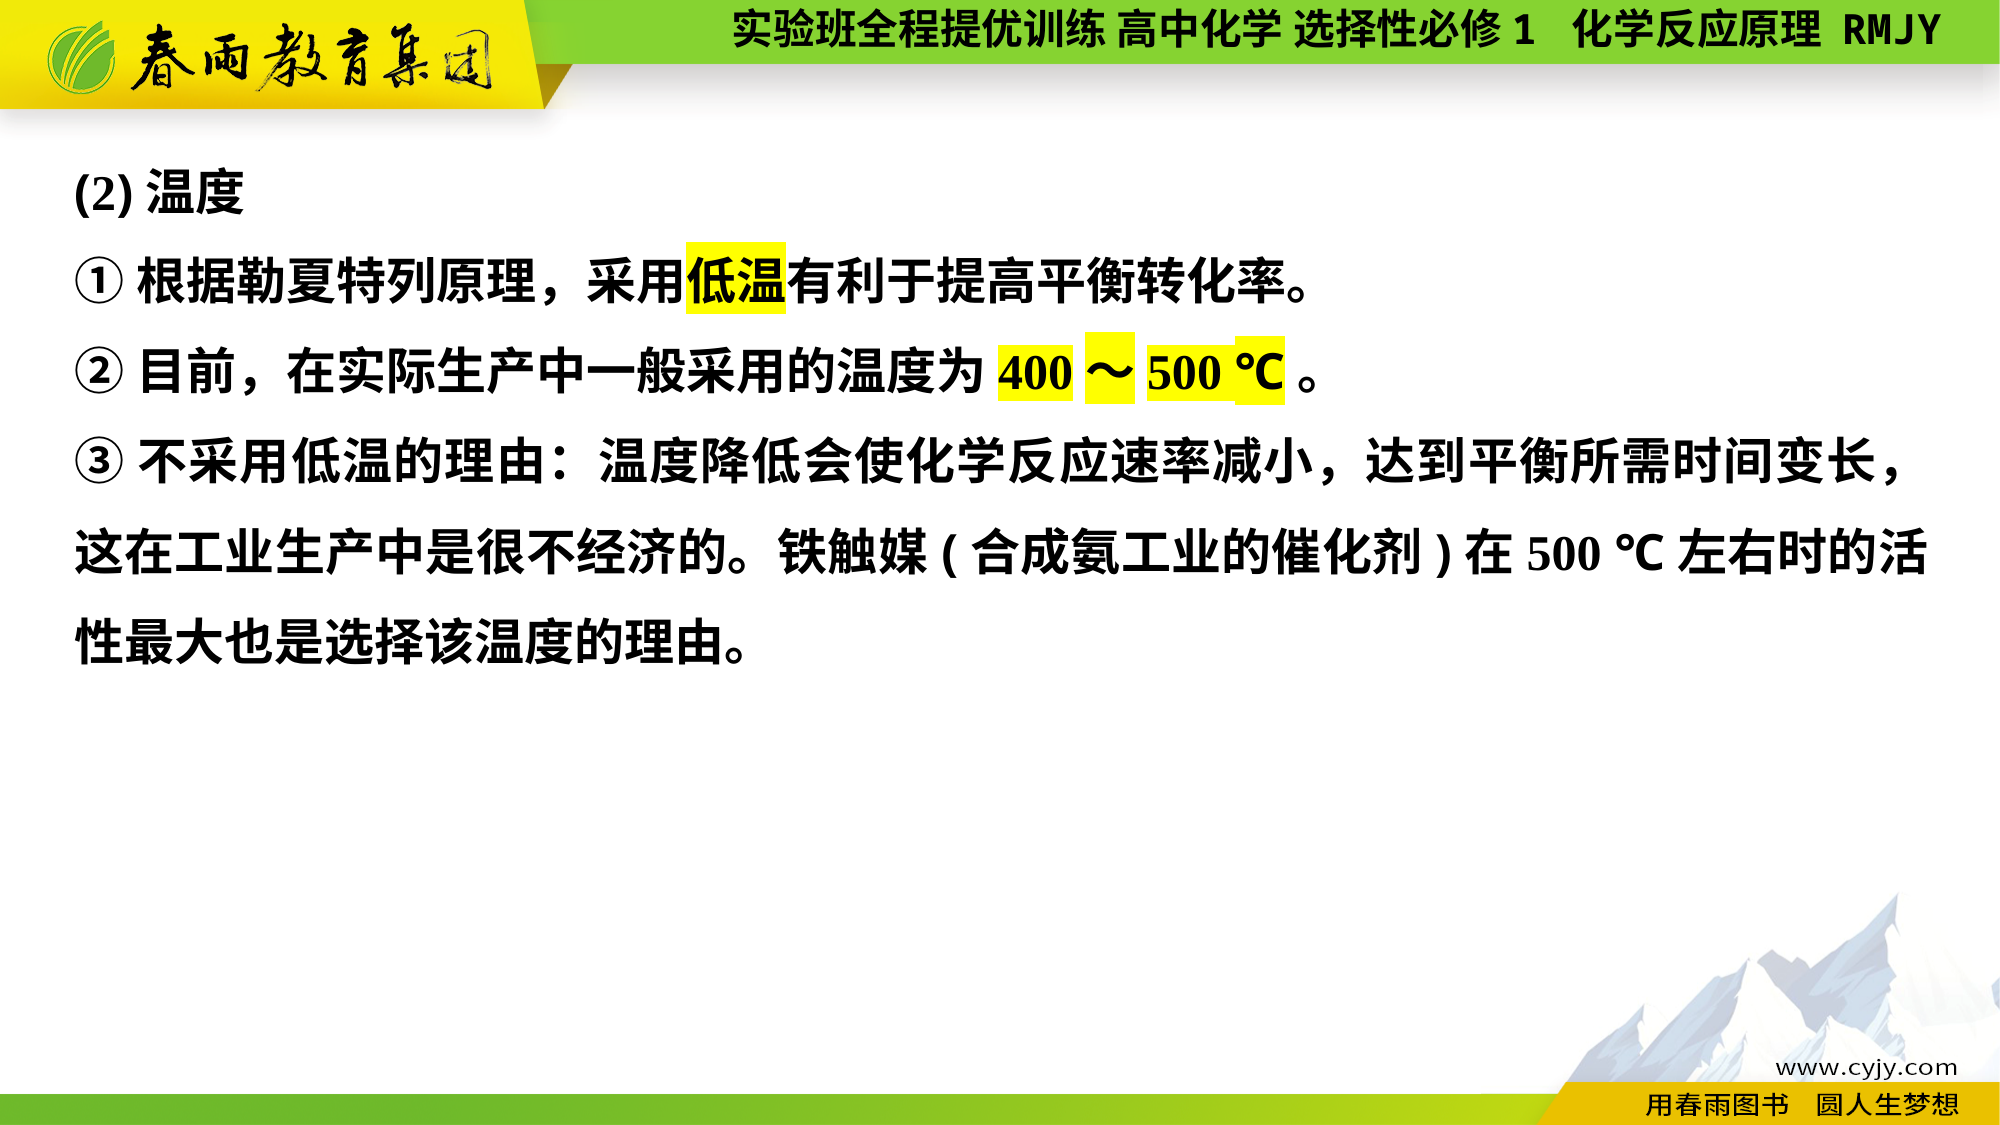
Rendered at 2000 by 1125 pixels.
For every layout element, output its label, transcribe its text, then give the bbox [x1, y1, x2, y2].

list (2)温度 ①根据勒夏特列原理，采用低温有利于提高平衡转化率。 ②目前，在实际生产中一般采用的温度为400～500 ℃。 ③不采用低温的理由：温度降低会使化学反应速率减小，达到平衡所需时间变长，这在工业生产中是很不经济的。铁触媒(合成氨工业的催化剂)在500 ℃左右时的活性最大也是选择该温度的理由。 [59, 122, 1944, 683]
picture [0, 0, 2000, 1125]
